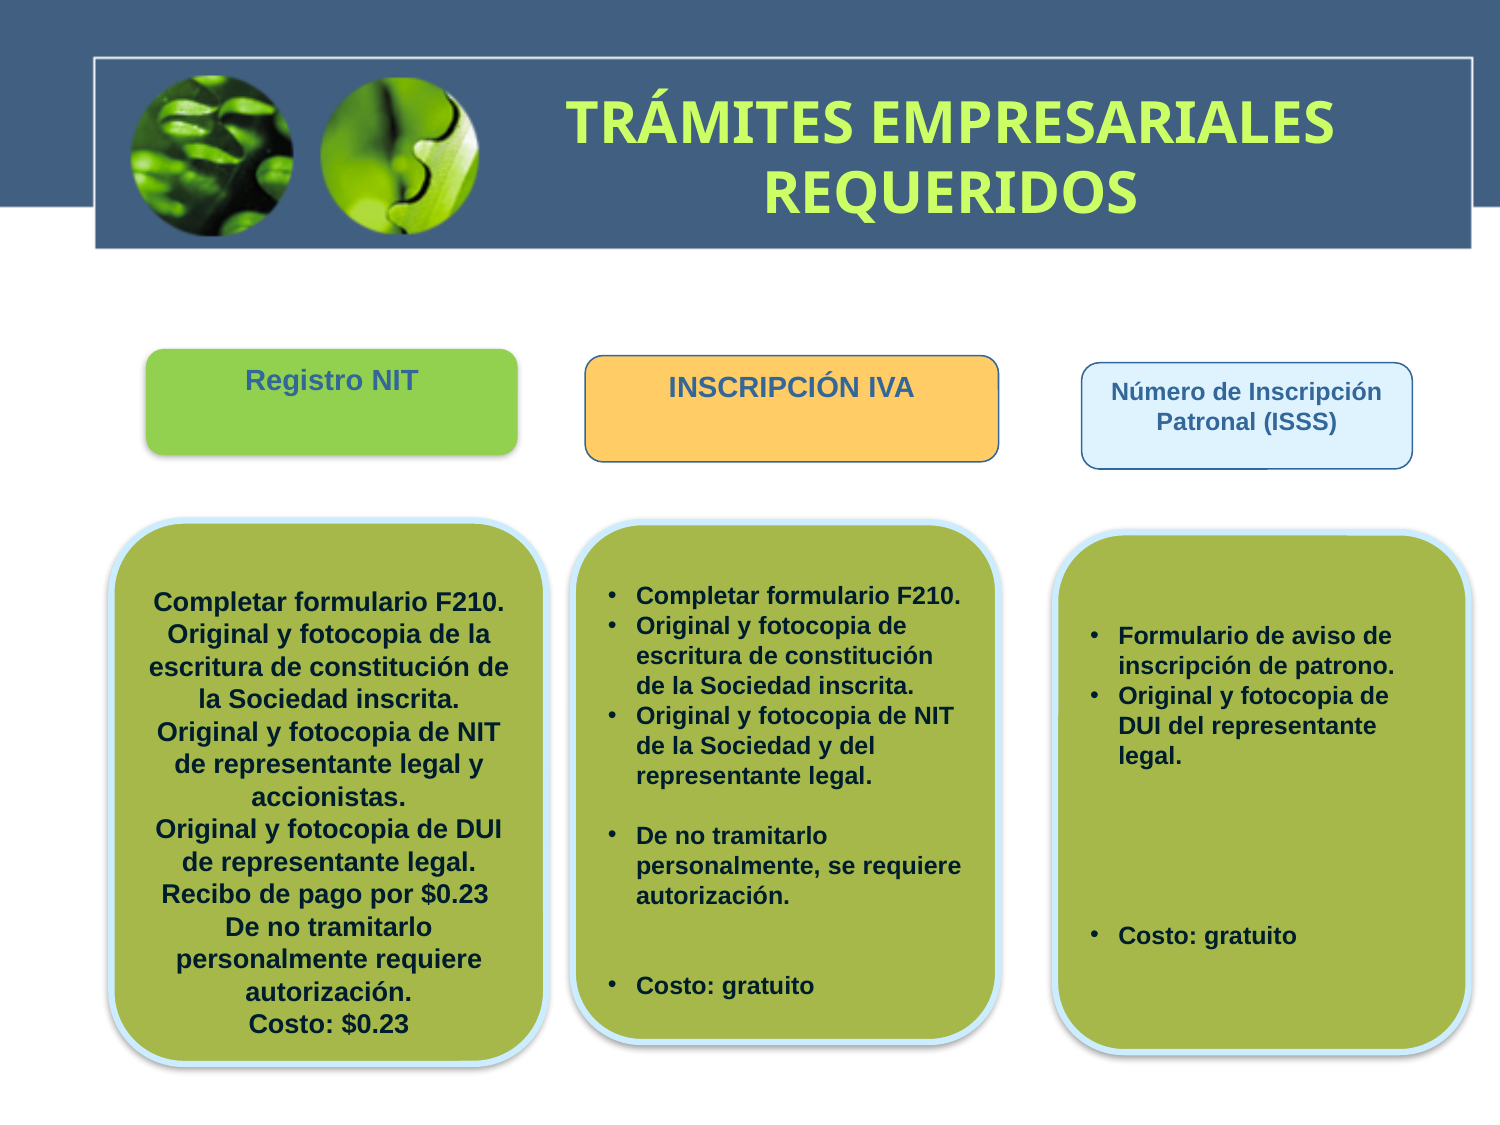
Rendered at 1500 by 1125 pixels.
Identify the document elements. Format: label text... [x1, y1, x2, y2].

text_box INSCRIPCIÓN IVA [585, 355, 999, 462]
picture [0, 0, 1500, 1125]
text_box Registro NIT [145, 348, 518, 456]
text_box Número de Inscripción Patronal (ISSS) [1081, 362, 1413, 470]
text_box Completar formulario F210. Original y fotocopia de la escritura de constitución de la Sociedad inscrita. Original y fotocopia de NIT de representante legal y accionistas. Original y fotocopia de DUI de representante legal. Recibo de pago por $0.23 De no tramitarlo personalmente requiere autorización. Costo: $0.23 [108, 517, 550, 1068]
title TRÁMITES EMPRESARIALES REQUERIDOS [360, 42, 1500, 268]
text_box Formulario de aviso de inscripción de patrono. Original y fotocopia de DUI del representante legal. Costo: gratuito [1051, 529, 1472, 1056]
text_box Completar formulario F210. Original y fotocopia de escritura de constitución de la Sociedad inscrita. Original y fotocopia de NIT de la Sociedad y del representante legal. De no tramitarlo personalmente, se requiere autorización. Costo: gratuito [569, 519, 1002, 1046]
